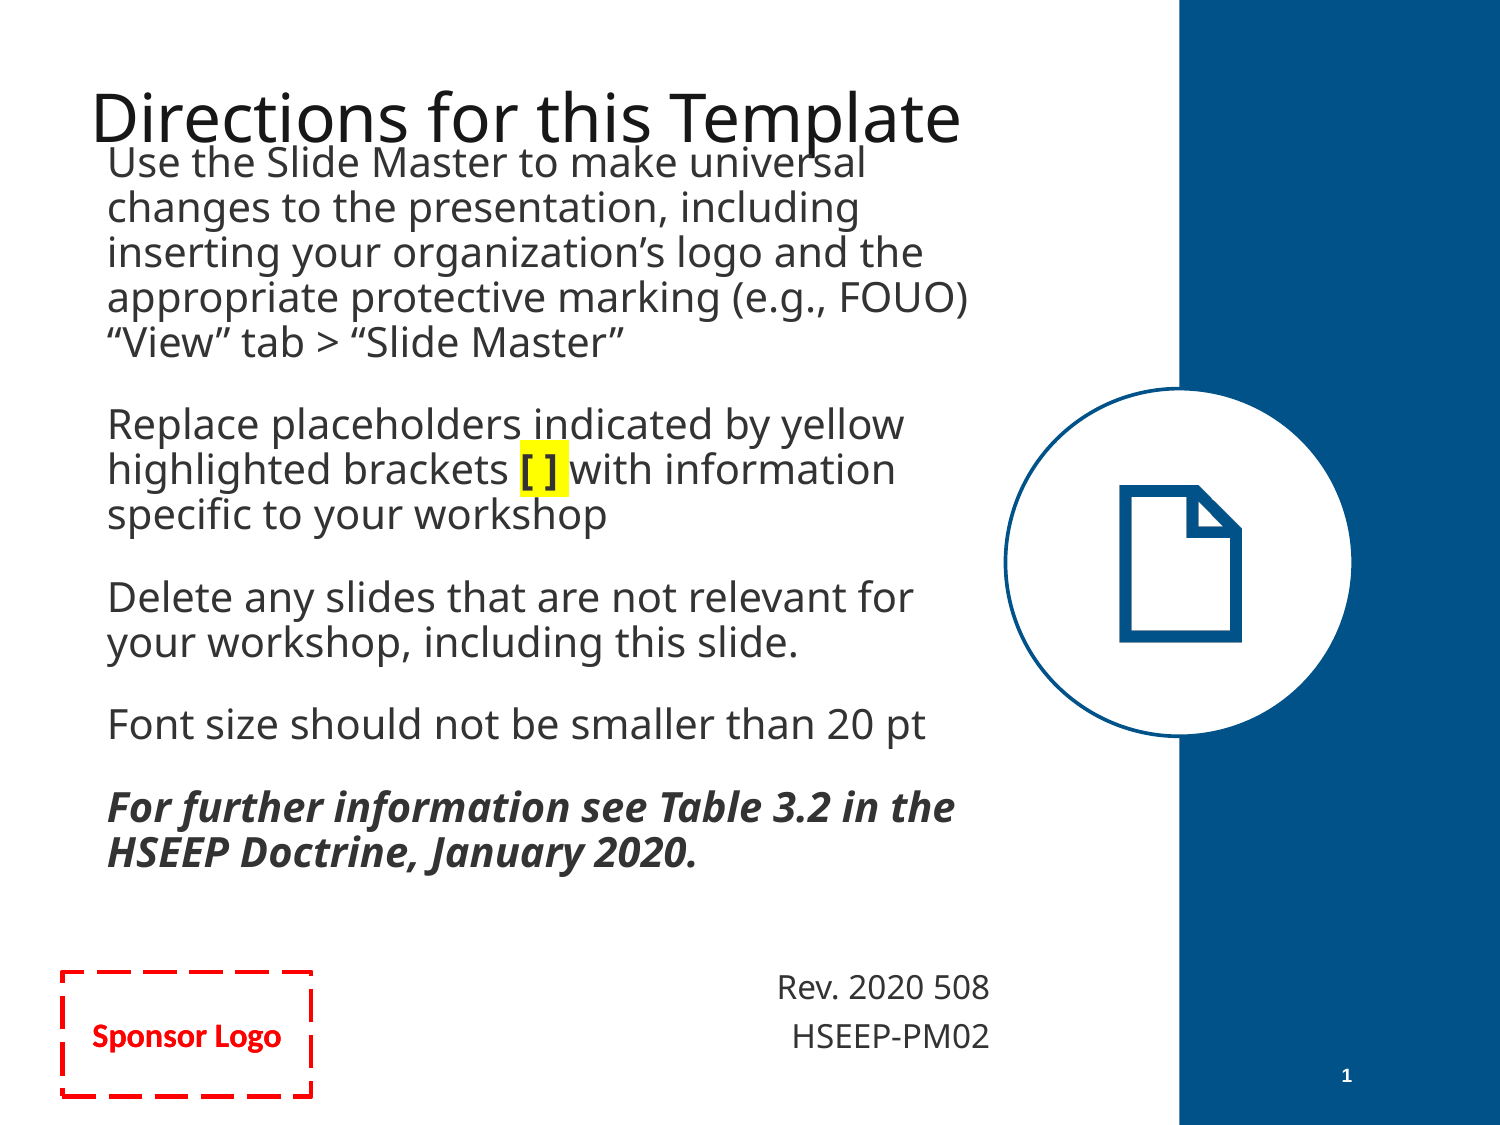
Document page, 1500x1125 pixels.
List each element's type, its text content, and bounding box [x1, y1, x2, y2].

text_box [1003, 386, 1356, 739]
title Directions for this Template [75, 33, 1046, 197]
text_box [1177, 0, 1500, 1125]
slide_number 1 [1242, 1052, 1368, 1098]
list Use the Slide Master to make universal changes to the presentation, including inserting your organization’s logo and the appropriate protective marking (e.g., FOUO) “View” tab > “Slide Master” Replace placeholders indicated by yellow highlighted brackets [ ] with information specific to your workshop Delete any slides that are not relevant for your workshop, including this slide. Font size should not be smaller than 20 pt For further information see Table 3.2 in the HSEEP Doctrine, January 2020. Rev. 2020 508 HSEEP-PM02 [91, 197, 1006, 1000]
picture [1086, 469, 1275, 658]
